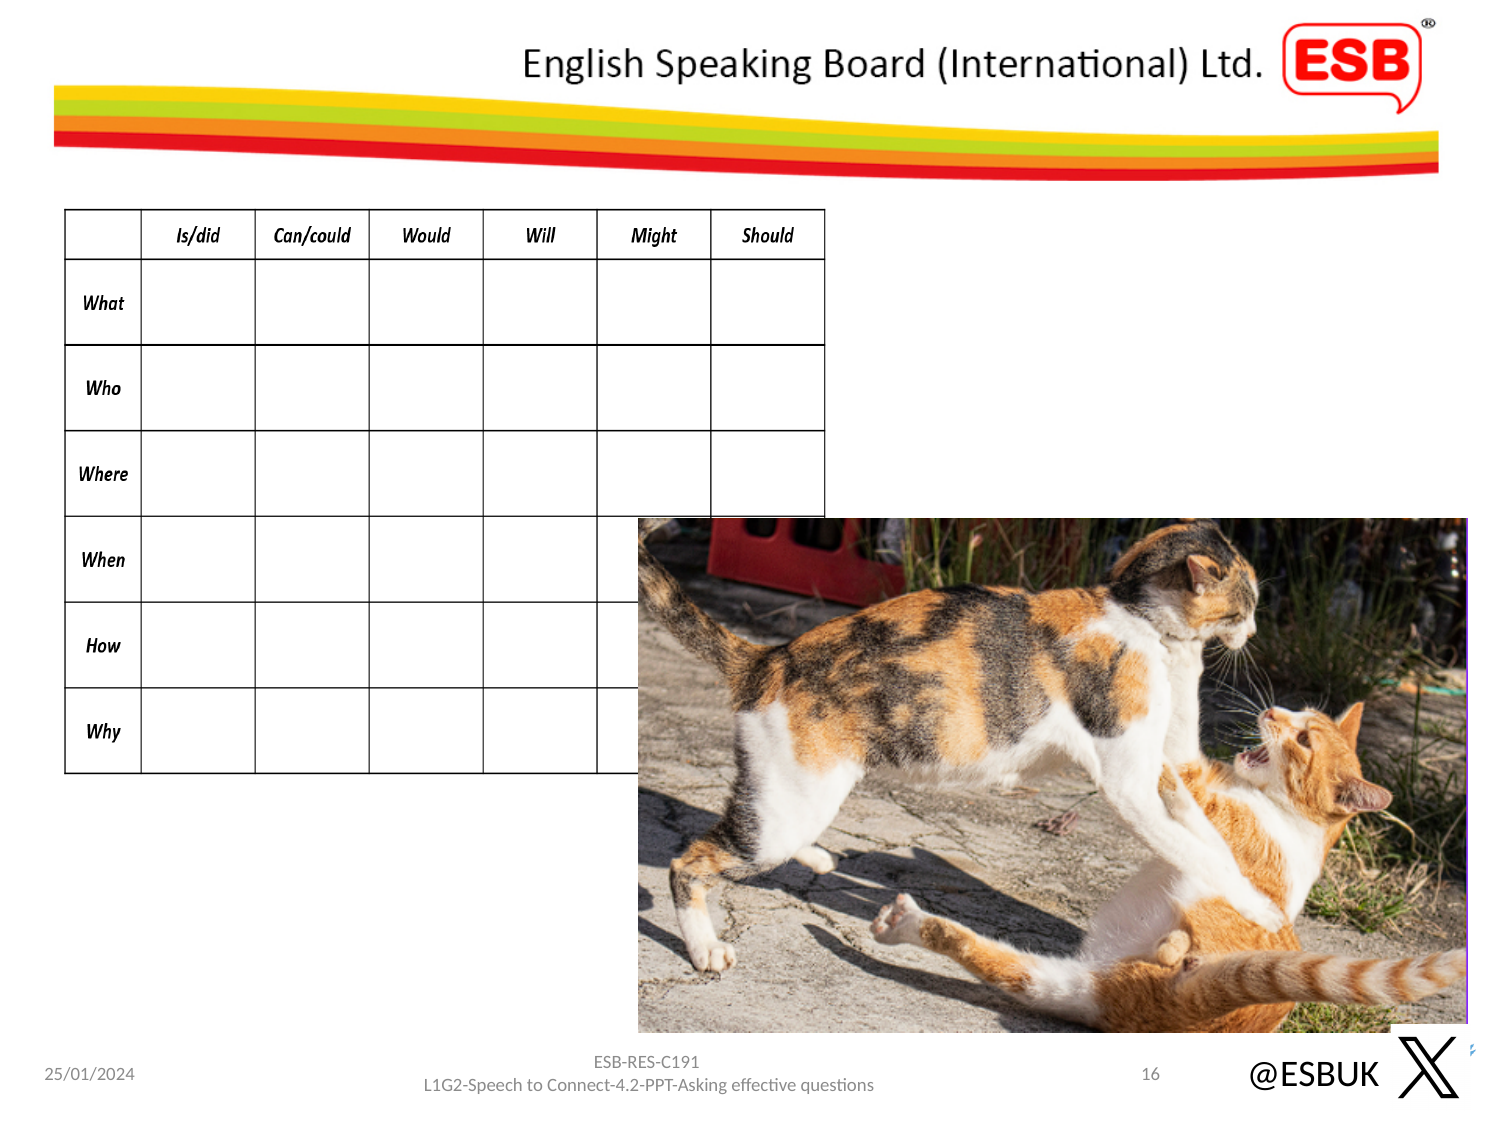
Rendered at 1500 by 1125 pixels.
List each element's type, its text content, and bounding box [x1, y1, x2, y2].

slide_number 16 [930, 1042, 1176, 1103]
footer ESB-RES-C191 L1G2-Speech to Connect-4.2-PPT-Asking effective questions [395, 1042, 902, 1103]
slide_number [29, 1042, 367, 1103]
picture [0, 0, 1500, 189]
picture [64, 208, 1476, 1111]
